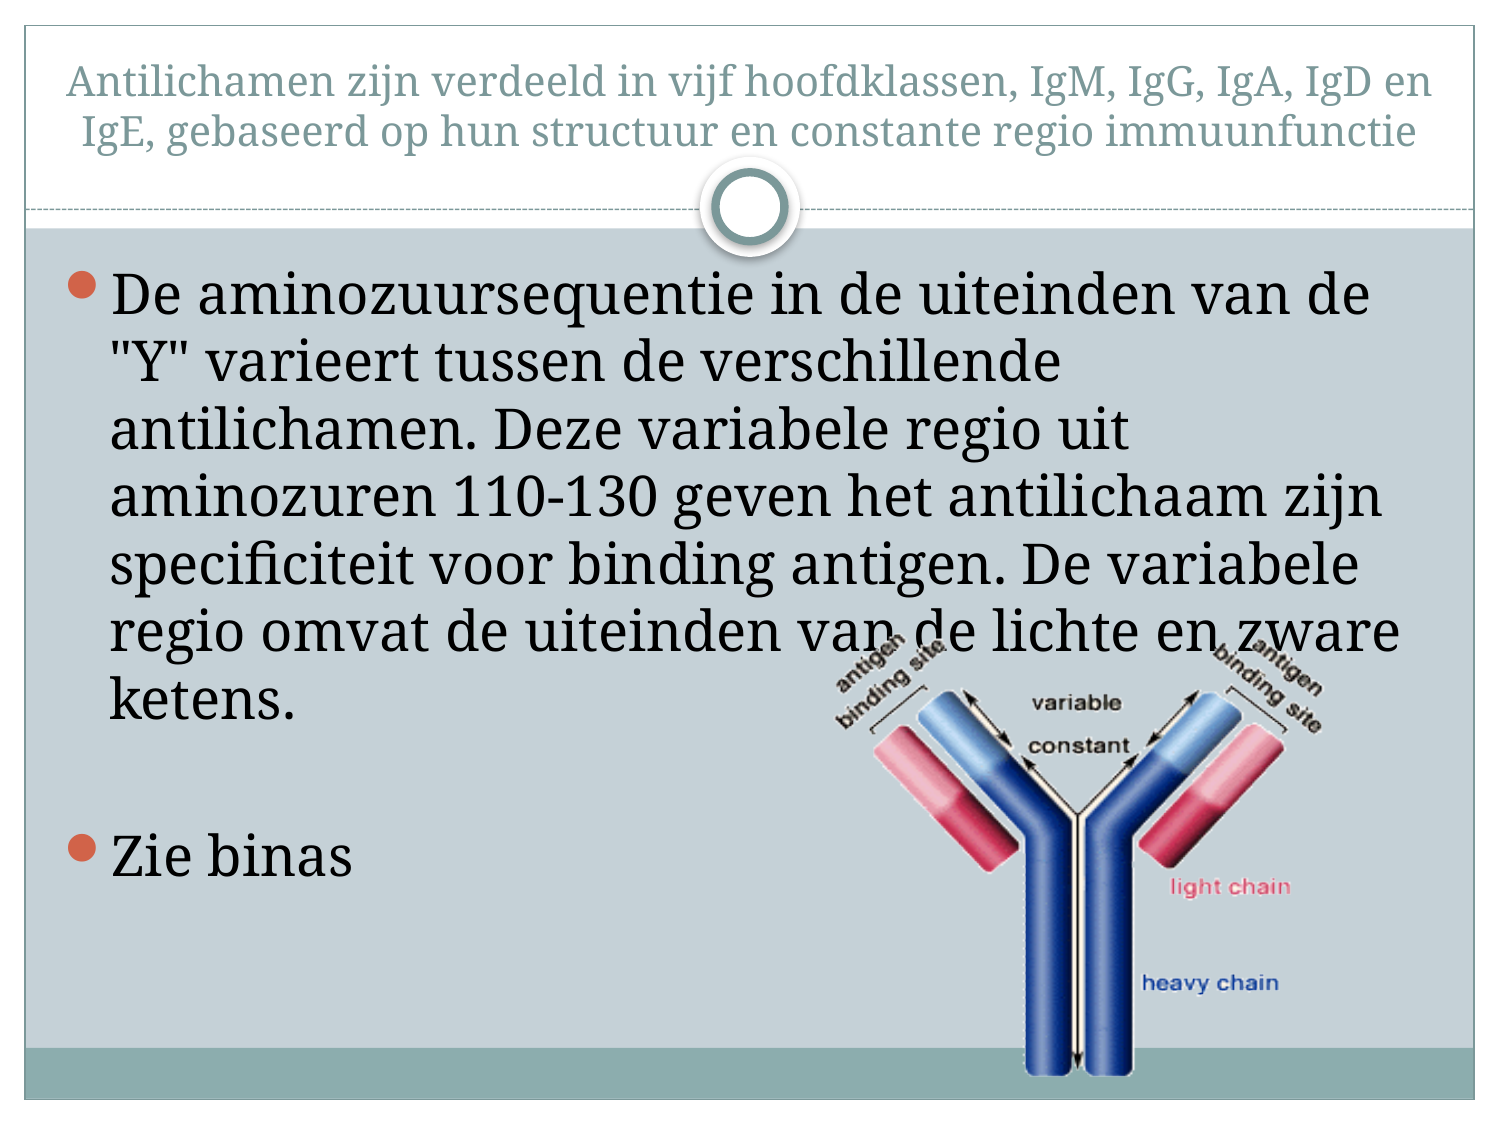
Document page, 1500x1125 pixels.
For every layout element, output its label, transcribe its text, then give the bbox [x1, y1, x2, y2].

list De aminozuursequentie in de uiteinden van de "Y" varieert tussen de verschillende antilichamen. Deze variabele regio uit aminozuren 110-130 geven het antilichaam zijn specificiteit voor binding antigen. De variabele regio omvat de uiteinden van de lichte en zware ketens. Zie binas [49, 250, 1445, 1001]
picture [832, 633, 1330, 1083]
title Antilichamen zijn verdeeld in vijf hoofdklassen, IgM, IgG, IgA, IgD en IgE, gebaseerd op hun structuur en constante regio immuunfunctie [49, 37, 1450, 162]
